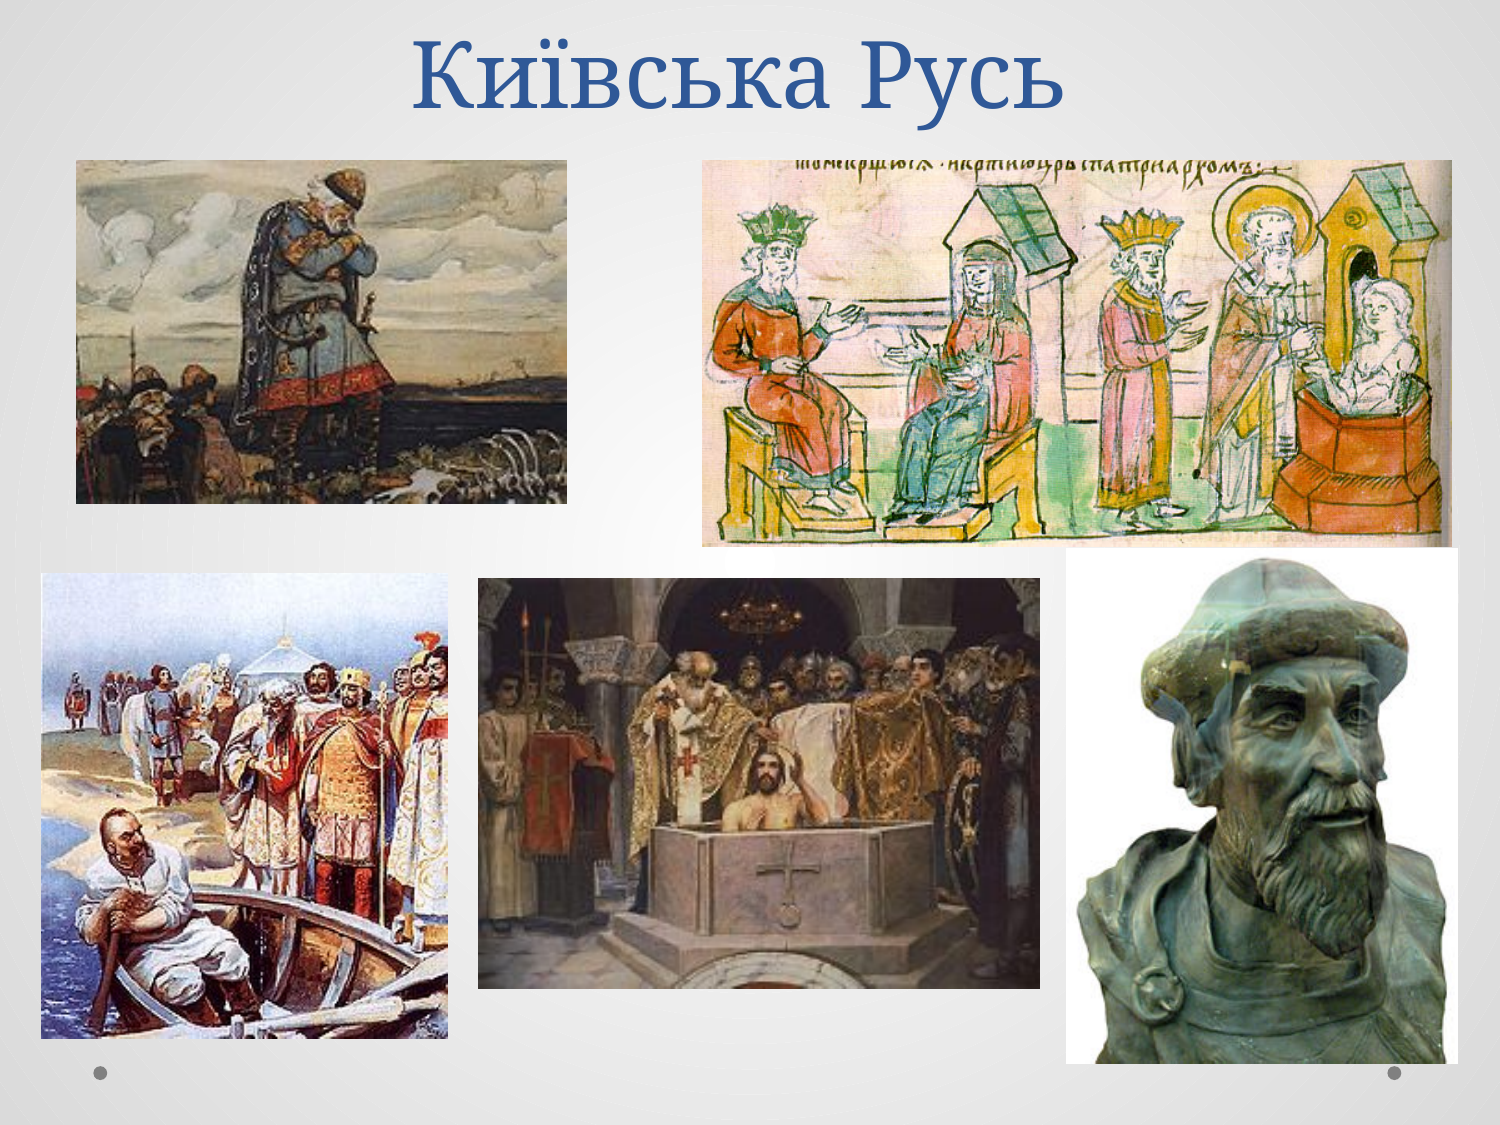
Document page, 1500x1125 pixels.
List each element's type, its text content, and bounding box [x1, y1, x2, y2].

picture [478, 577, 1040, 990]
picture [702, 160, 1458, 1064]
title Київська Русь [76, 19, 1427, 135]
picture [76, 160, 567, 504]
picture [40, 573, 448, 1039]
